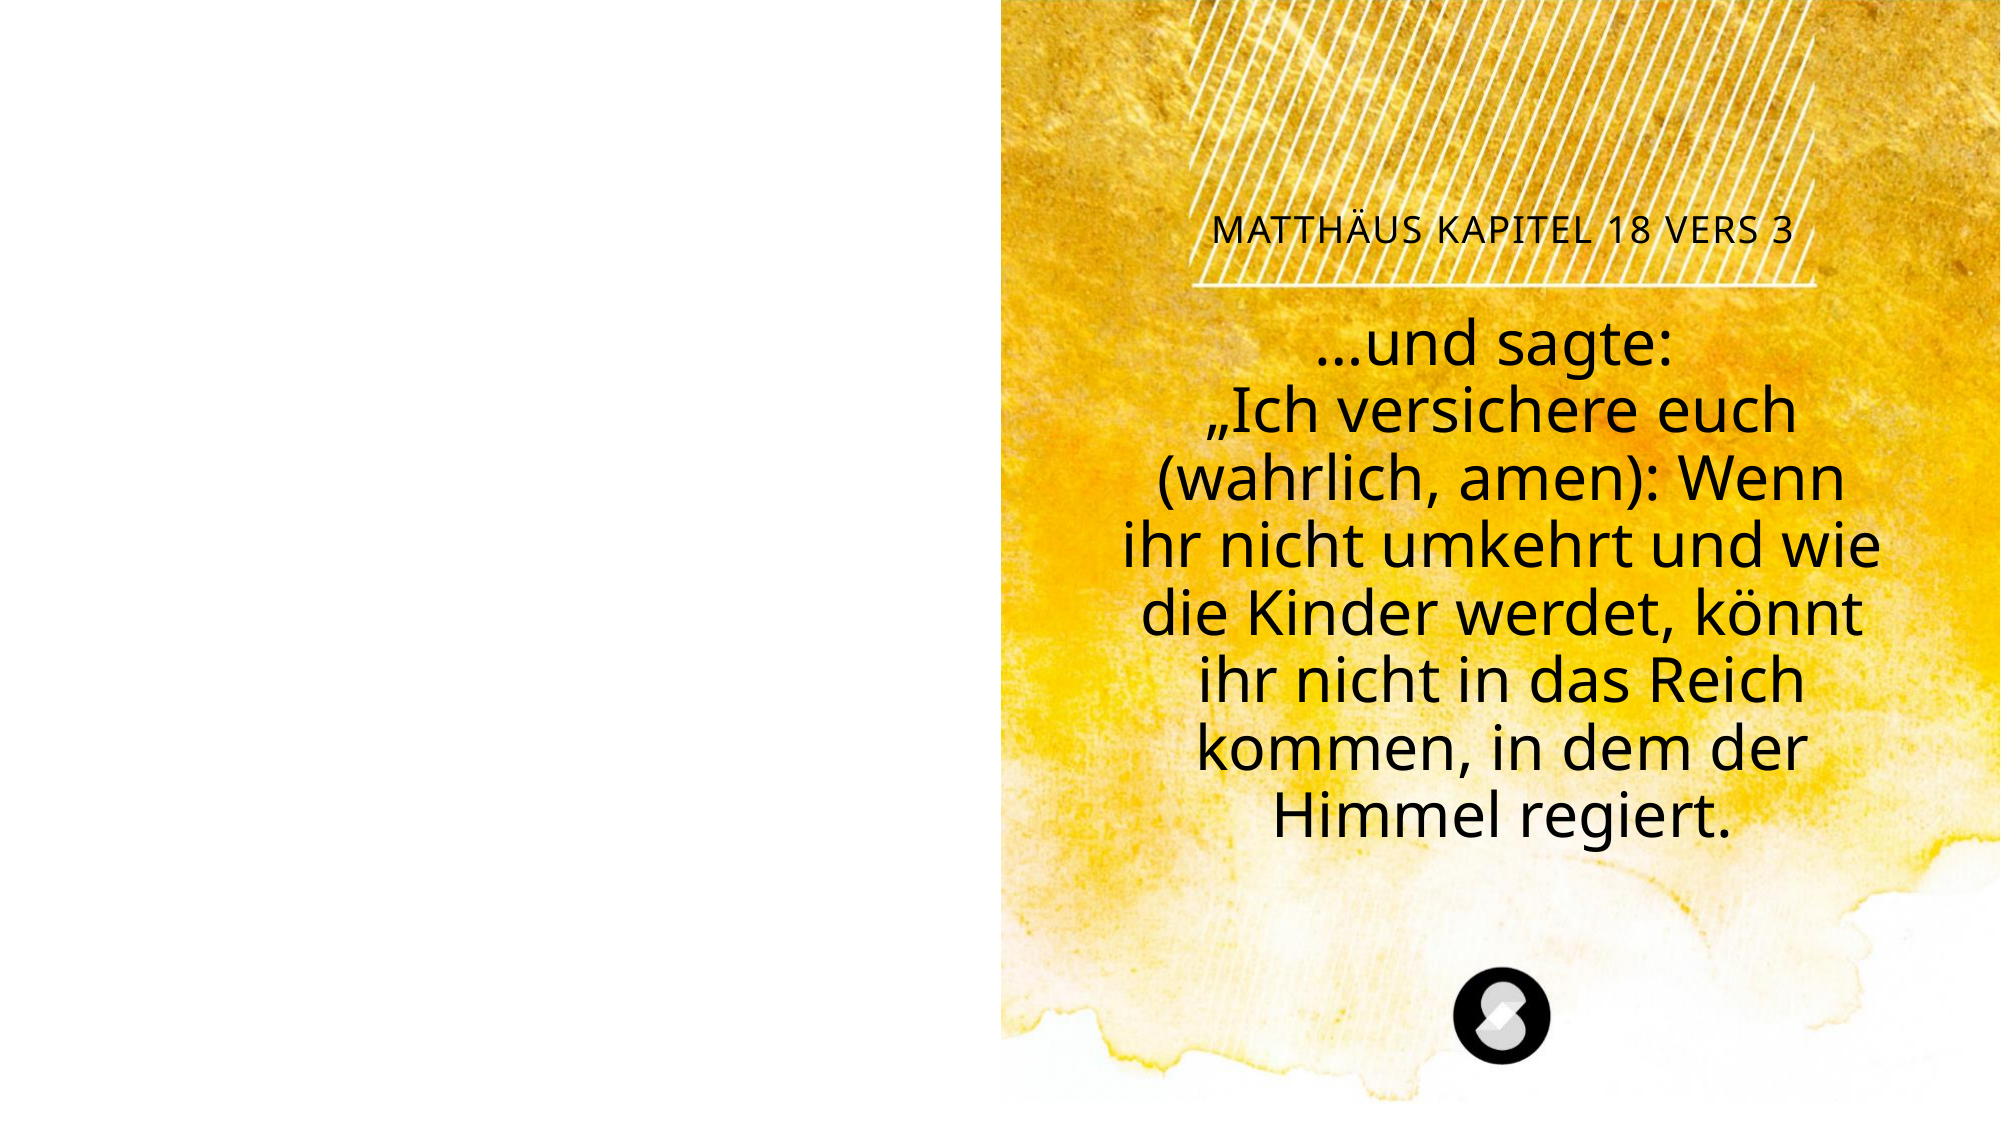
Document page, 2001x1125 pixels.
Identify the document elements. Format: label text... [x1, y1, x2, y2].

list …und sagte: „Ich versichere euch (wahrlich, amen): Wenn ihr nicht umkehrt und wie die Kinder werdet, könnt ihr nicht in das Reich kommen, in dem der Himmel regiert. [1103, 320, 1903, 842]
picture [1001, 0, 2001, 1125]
list Matthäus Kapitel 18 Vers 3 [1103, 193, 1903, 269]
